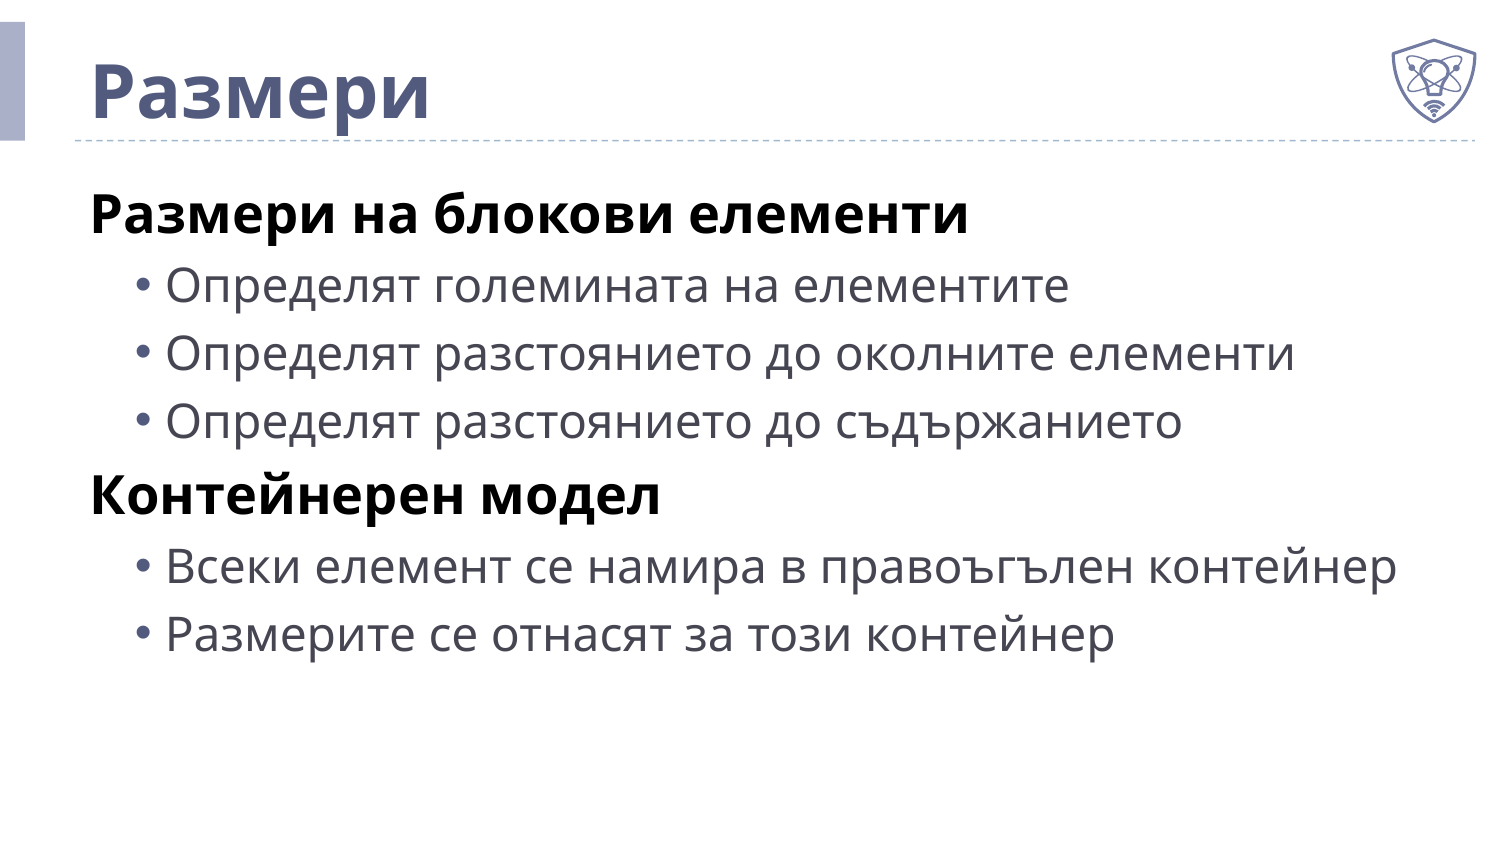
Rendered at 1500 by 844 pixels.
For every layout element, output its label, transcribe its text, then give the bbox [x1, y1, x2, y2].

title Размери [75, 18, 1475, 141]
list Размери на блокови елементи Определят големината на елементите Определят разстоянието до околните елементи Определят разстоянието до съдържанието Контейнерен модел Всеки елемент се намира в правоъгълен контейнер Размерите се отнасят за този контейнер [75, 171, 1475, 835]
